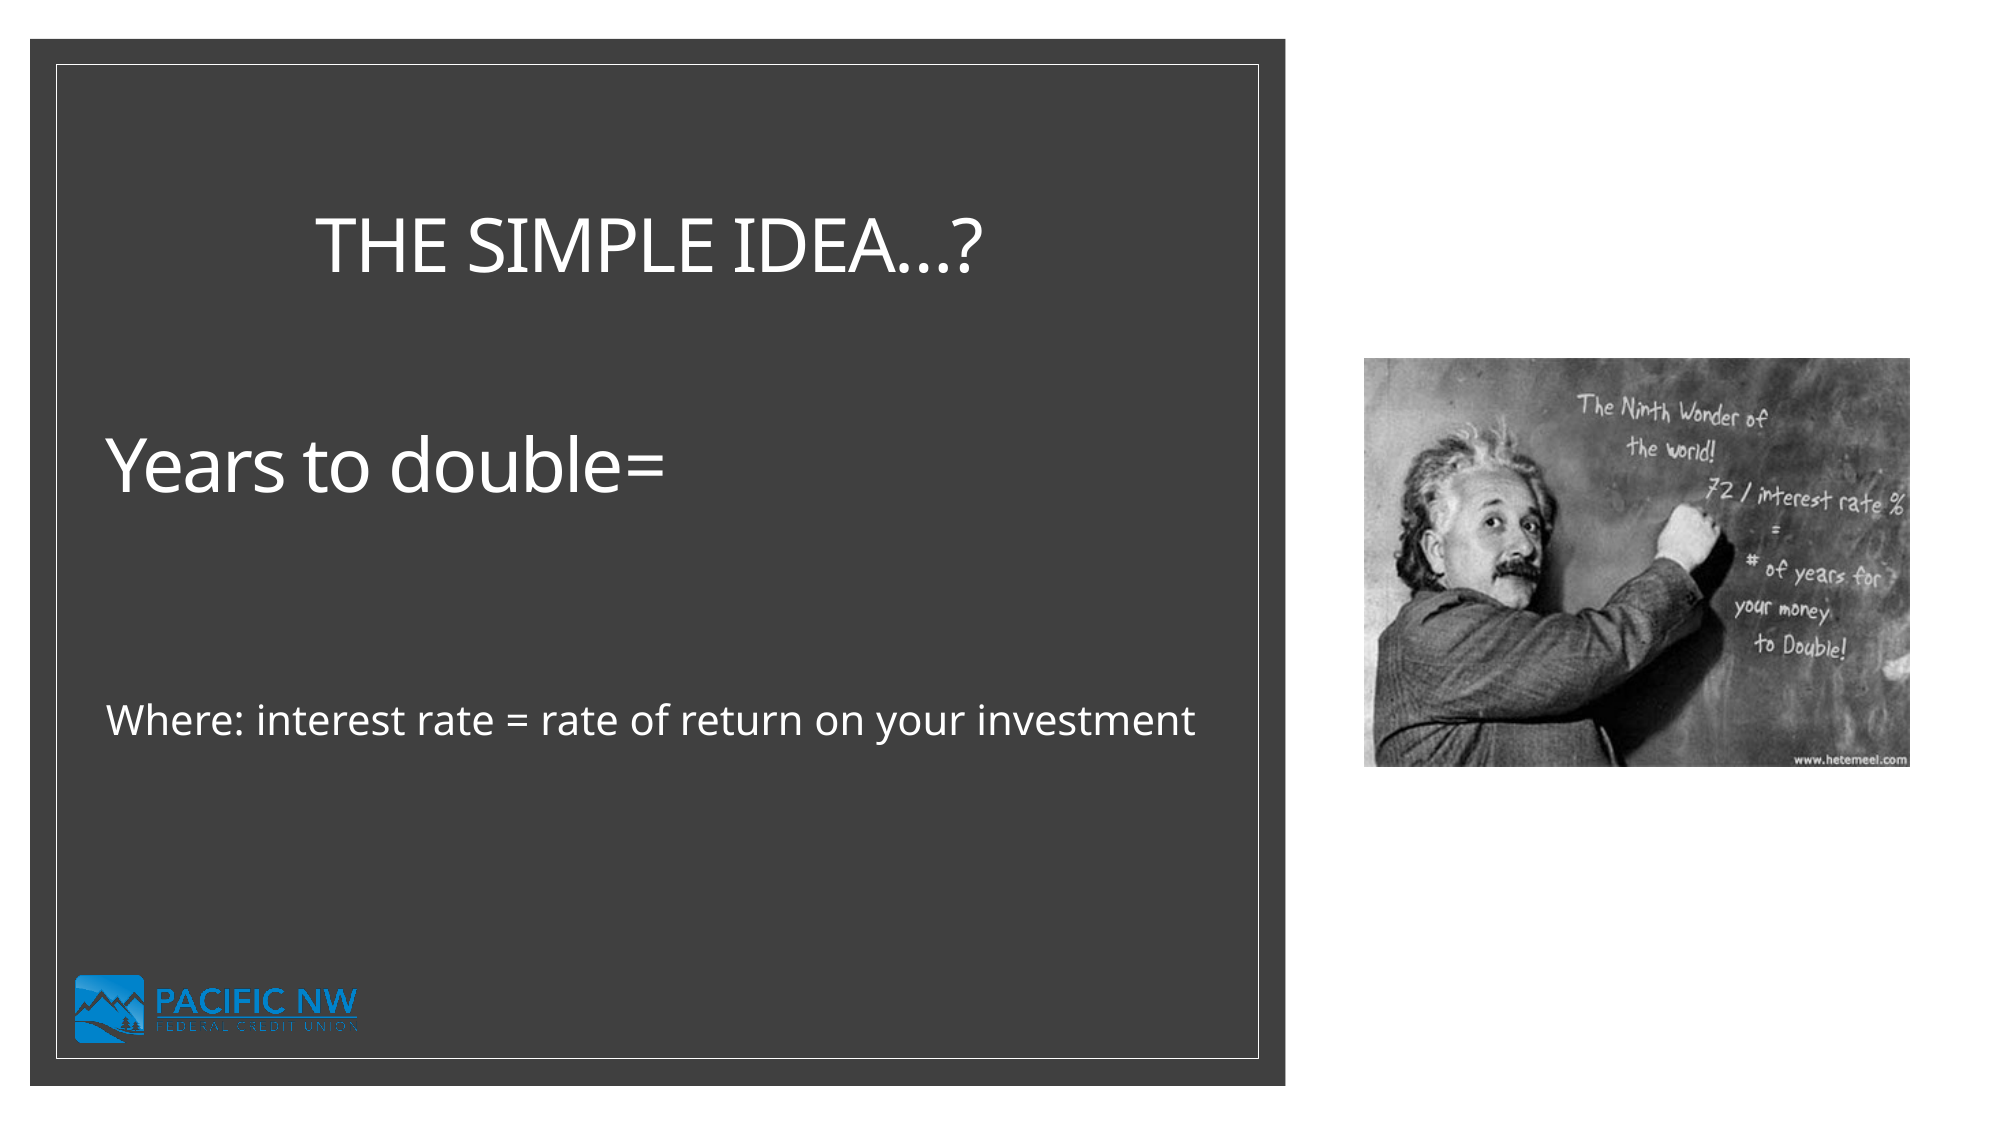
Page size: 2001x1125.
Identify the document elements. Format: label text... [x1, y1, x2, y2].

text_box [29, 38, 1285, 1087]
picture [1364, 358, 1910, 767]
text_box [0, 0, 1285, 1125]
text_box [1285, 0, 2000, 1125]
title The simple idea…? [56, 105, 1244, 392]
text_box [55, 64, 1260, 1059]
picture [75, 975, 357, 1044]
